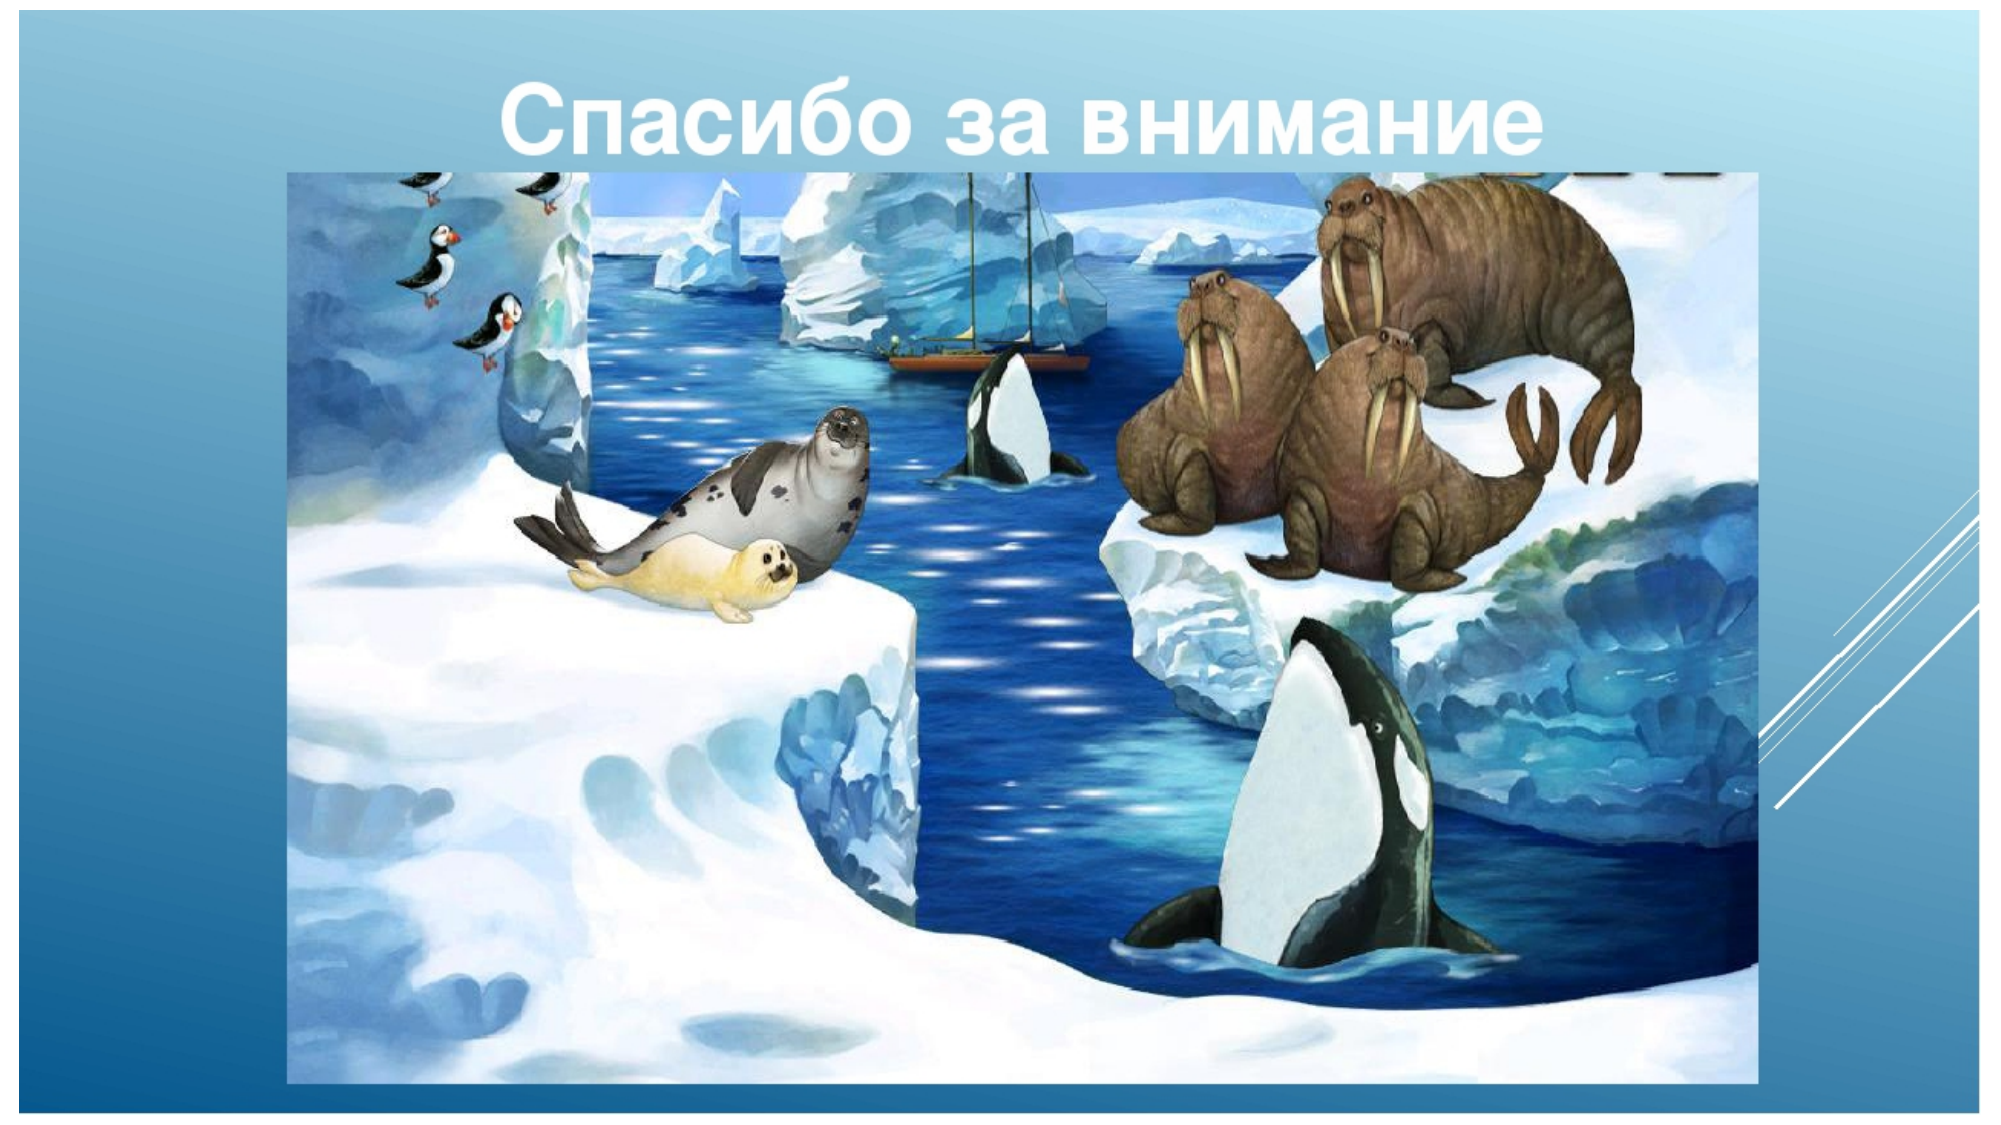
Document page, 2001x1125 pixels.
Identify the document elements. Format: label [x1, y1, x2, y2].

list [19, 10, 1981, 1115]
